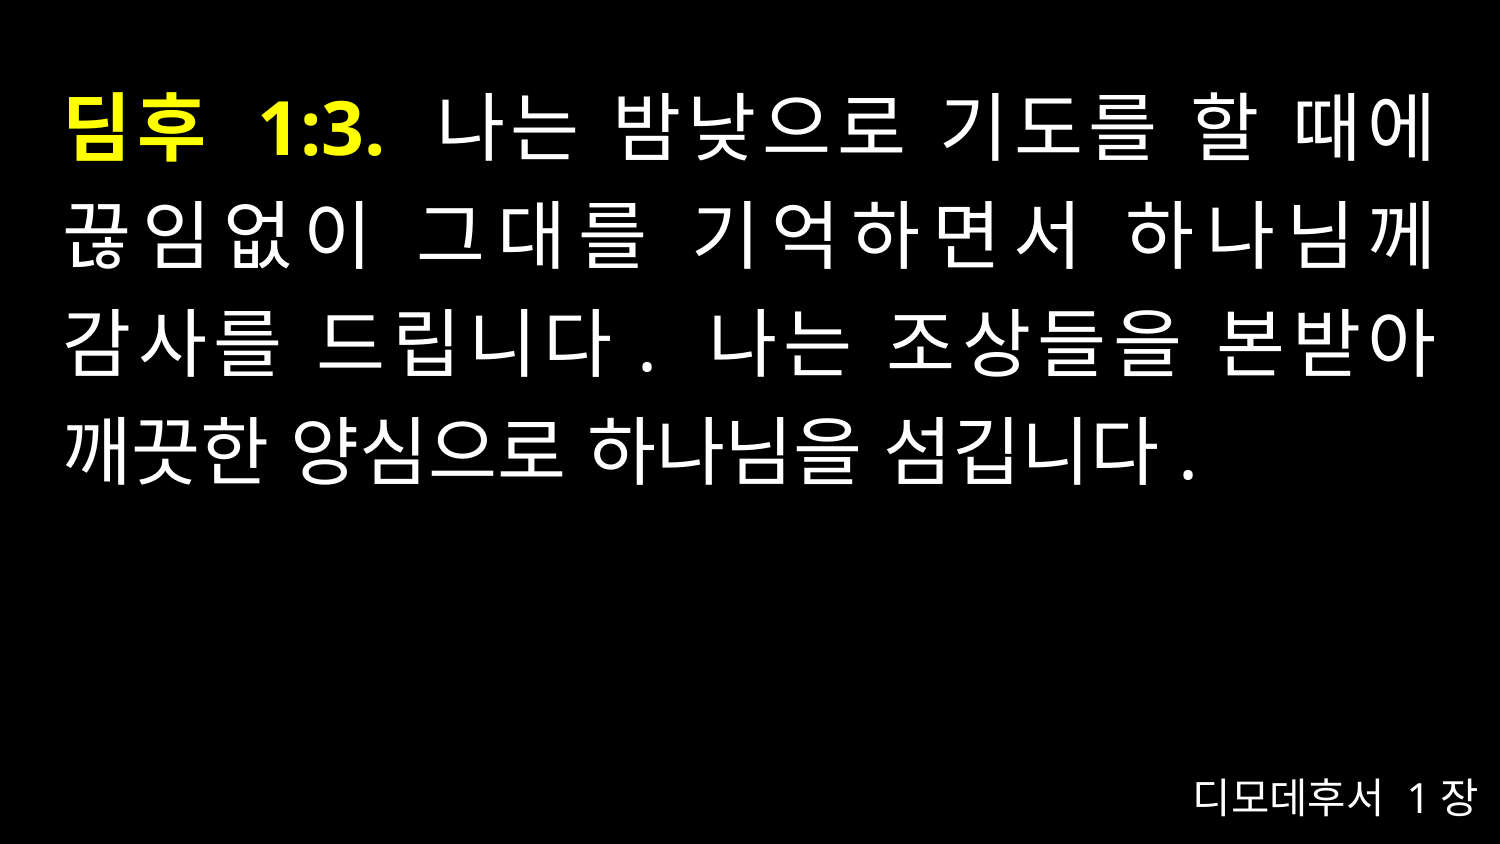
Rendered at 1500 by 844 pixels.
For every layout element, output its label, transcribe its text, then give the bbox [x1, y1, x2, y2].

title 딤후 1:3. 나는 밤낮으로 기도를 할 때에 끊임없이 그대를 기억하면서 하나님께 감사를 드립니다. 나는 조상들을 본받아 깨끗한 양심으로 하나님을 섬깁니다. [0, 0, 1500, 844]
subtitle 디모데후서 1장 [916, 770, 1500, 844]
